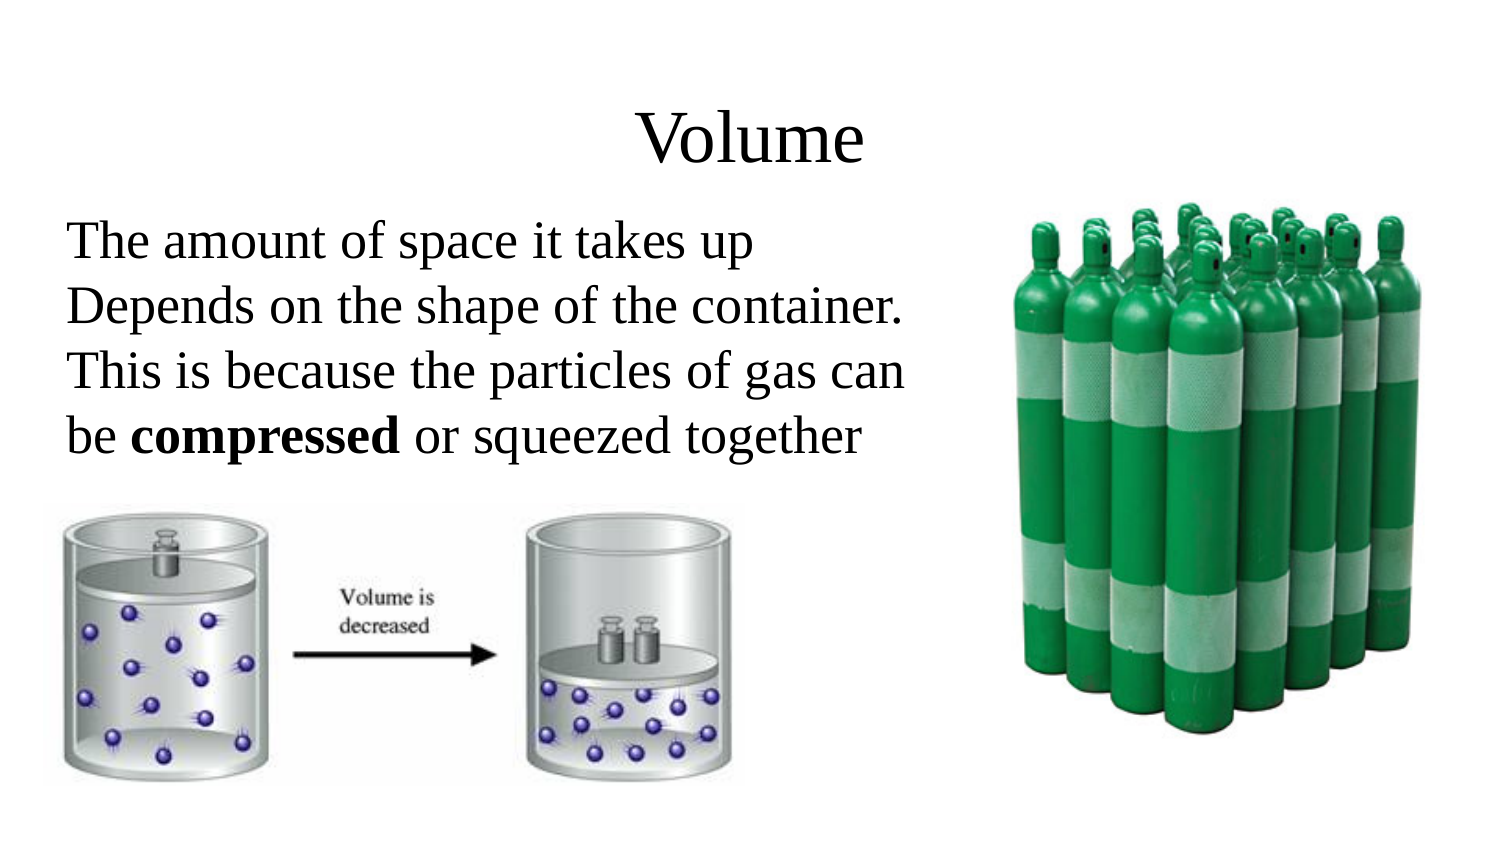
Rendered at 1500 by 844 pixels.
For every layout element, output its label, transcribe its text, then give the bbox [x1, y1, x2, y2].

list The amount of space it takes up Depends on the shape of the container. This is because the particles of gas can be compressed or squeezed together [51, 189, 934, 750]
picture [43, 502, 746, 786]
picture [937, 187, 1500, 751]
title Volume [51, 72, 1449, 167]
